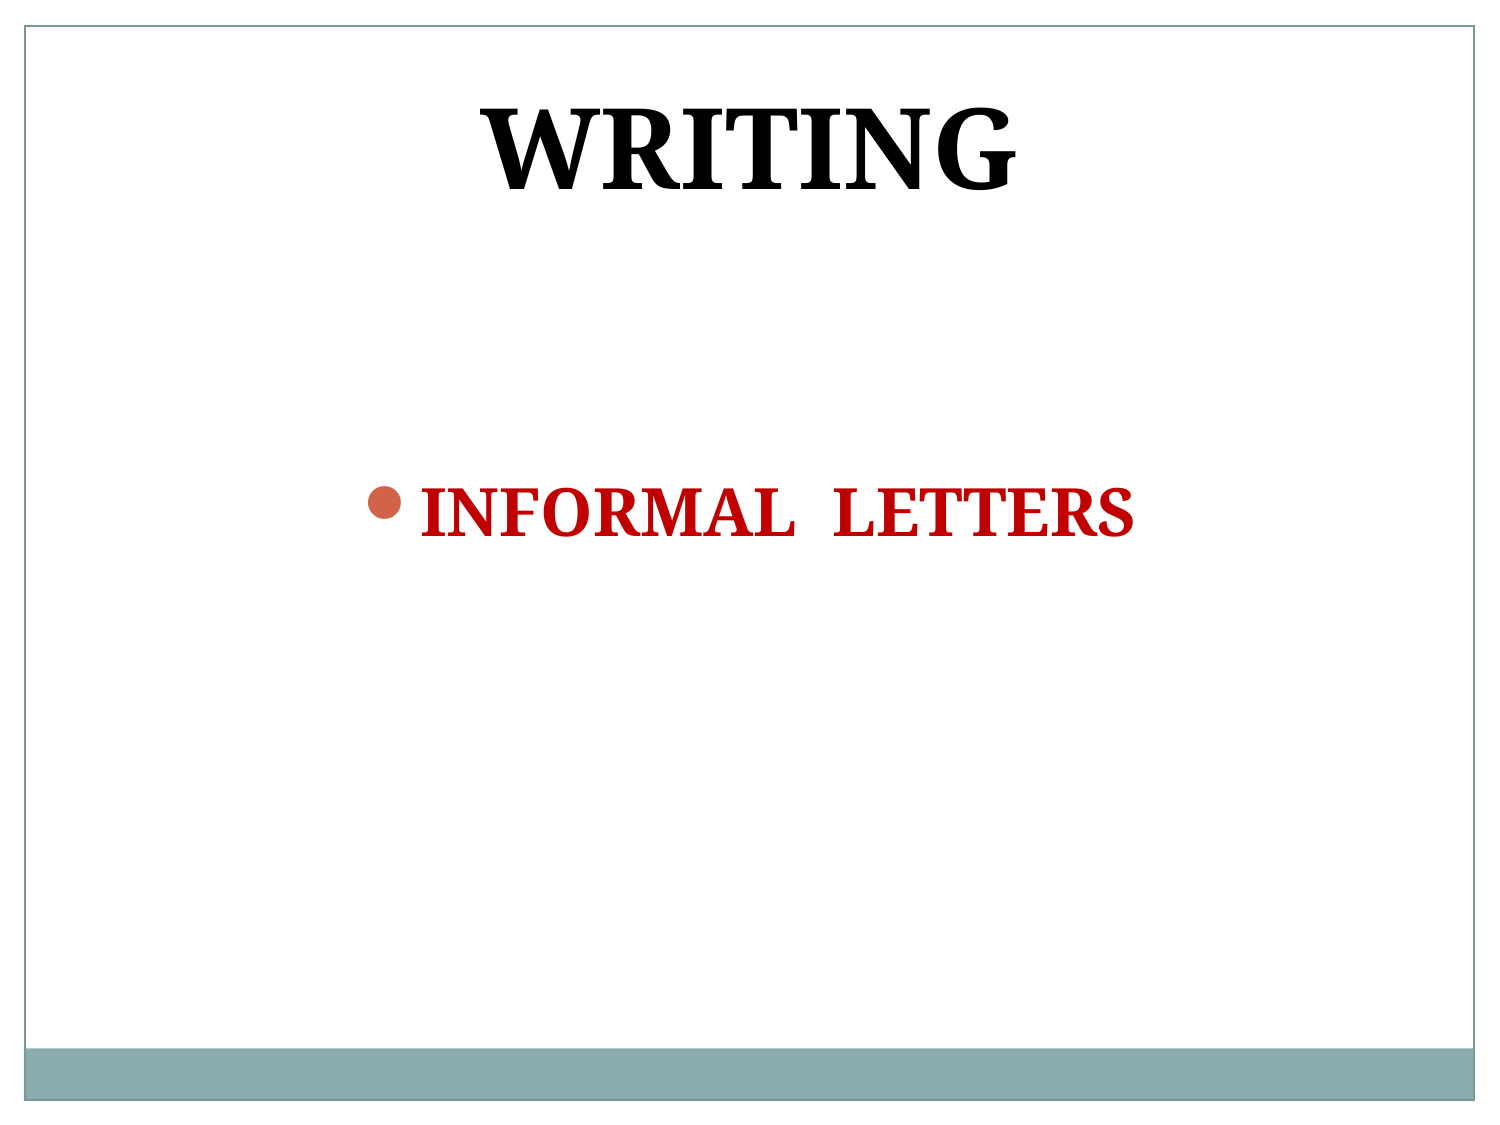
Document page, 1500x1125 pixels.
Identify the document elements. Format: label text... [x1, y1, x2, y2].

text_box INFORMAL LETTERS [224, 462, 1275, 750]
text_box WRITING [112, 62, 1388, 350]
